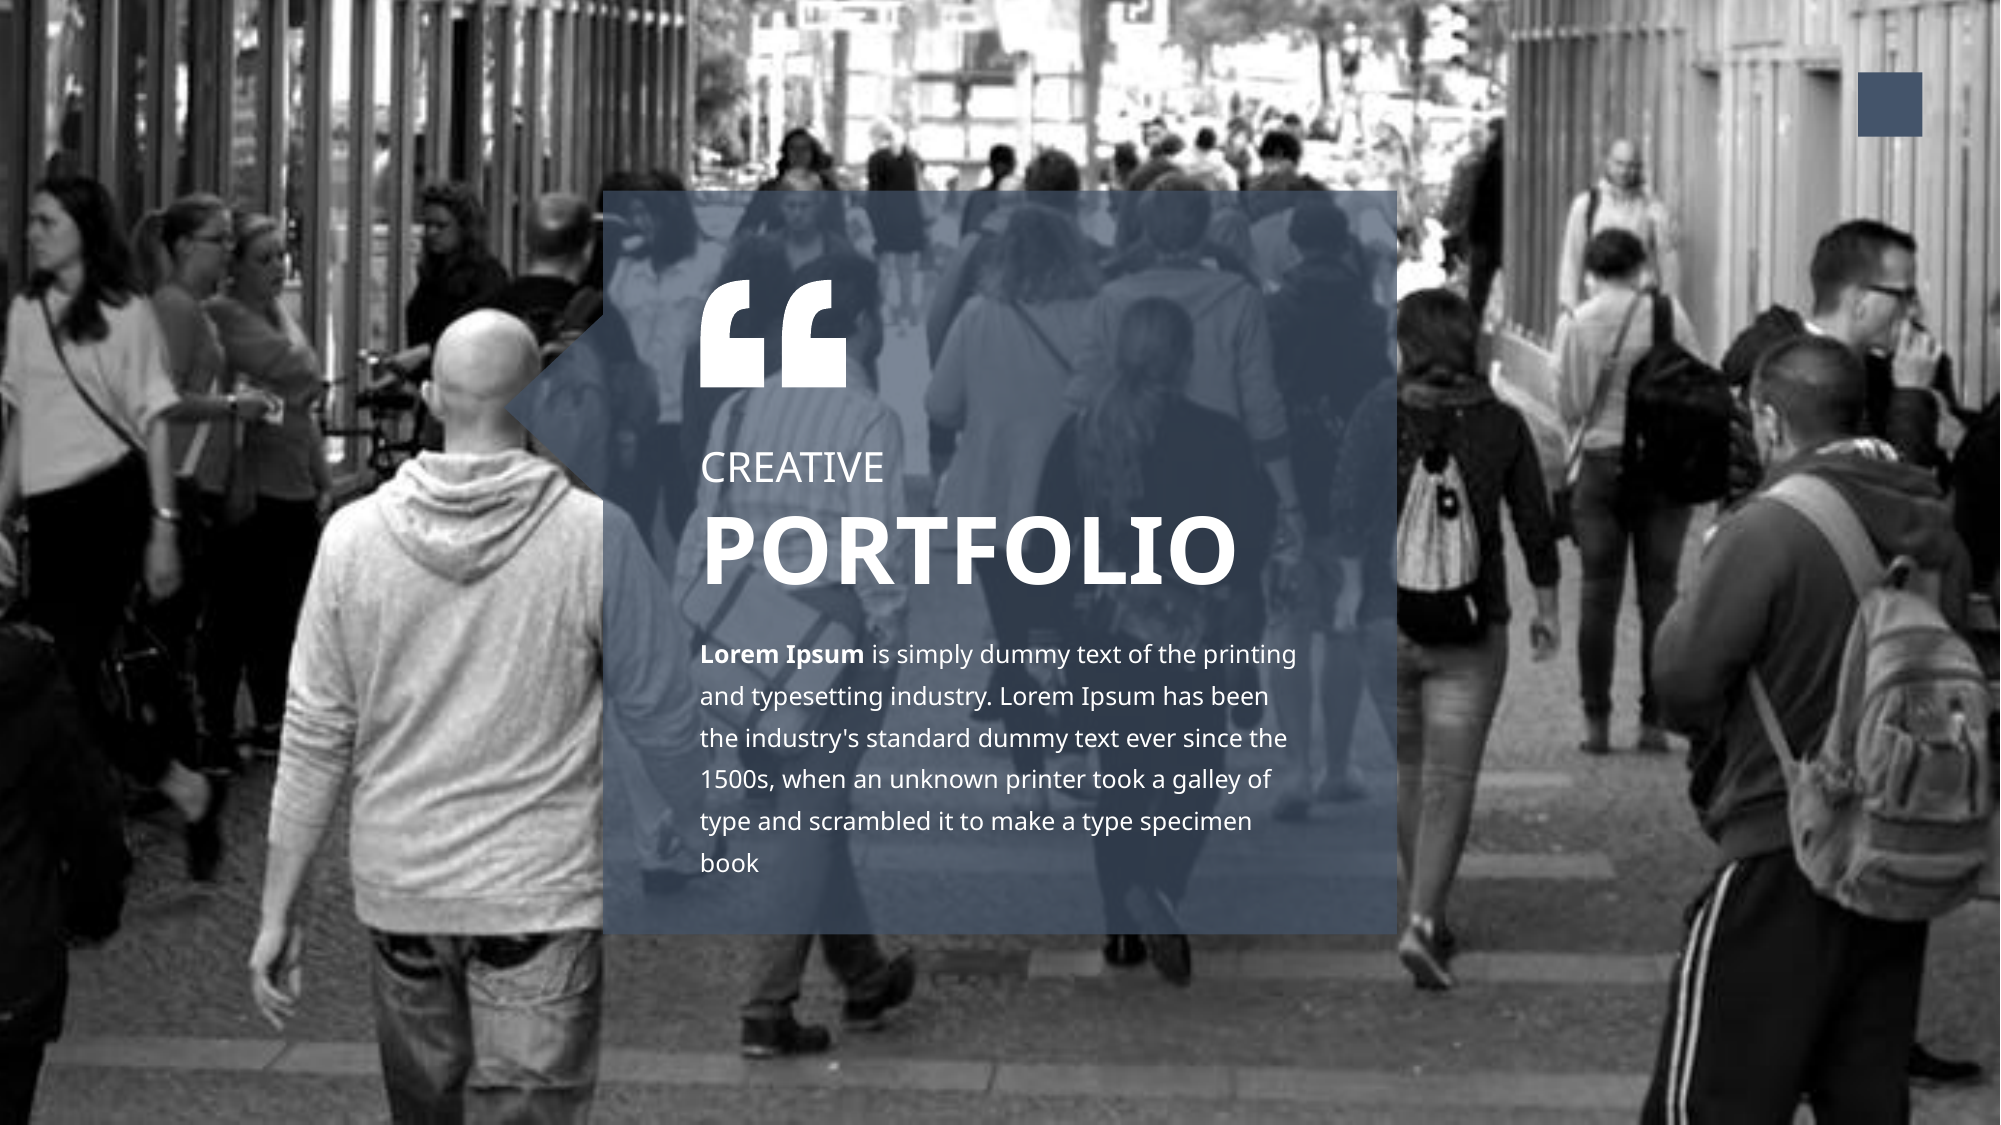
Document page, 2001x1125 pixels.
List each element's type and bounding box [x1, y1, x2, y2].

picture [0, 0, 2000, 1125]
text_box [685, 279, 1315, 846]
